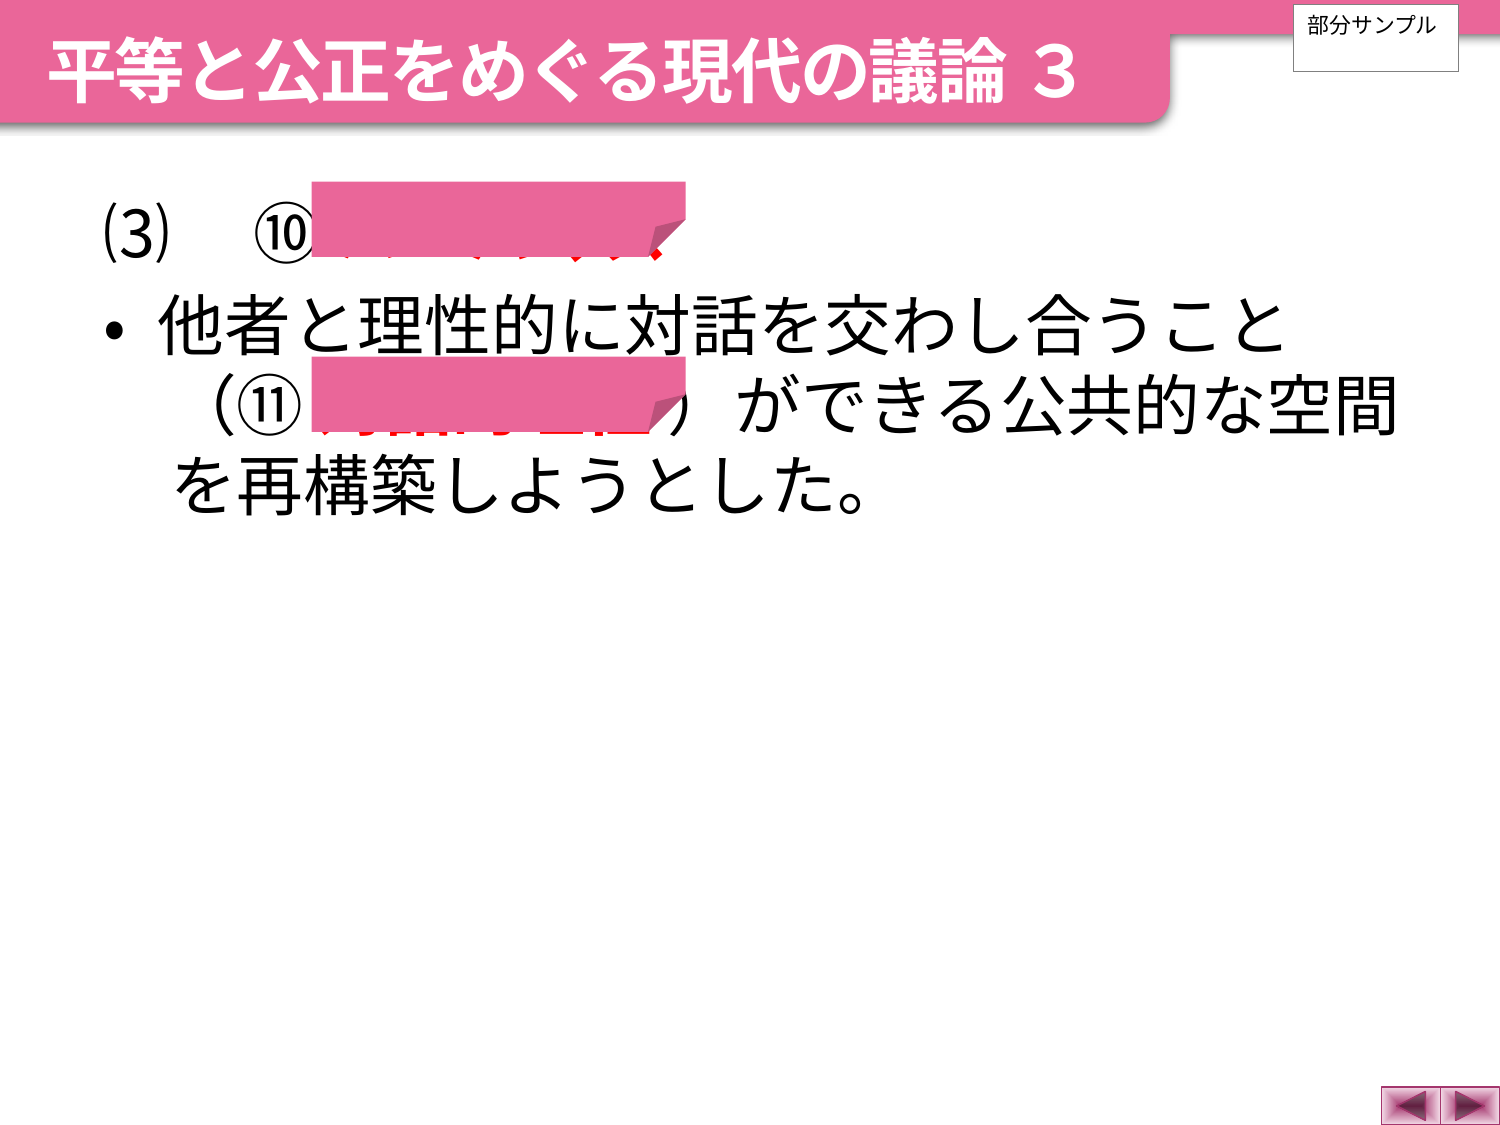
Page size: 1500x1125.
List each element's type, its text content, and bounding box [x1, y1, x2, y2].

text_box 部分サンプル [1293, 4, 1459, 72]
text_box [1381, 1086, 1440, 1125]
text_box [310, 180, 687, 258]
text_box 平等と公正をめぐる現代の議論 ３ [31, 0, 1207, 119]
list ⑶ ⑩ ハーバマス • 他者と理性的に対話を交わし合うこと（⑪ 対話的理性 ）ができる公共的な空間を再構築しようとした。 [103, 191, 1403, 1087]
text_box [310, 355, 687, 433]
text_box [1440, 1086, 1500, 1125]
